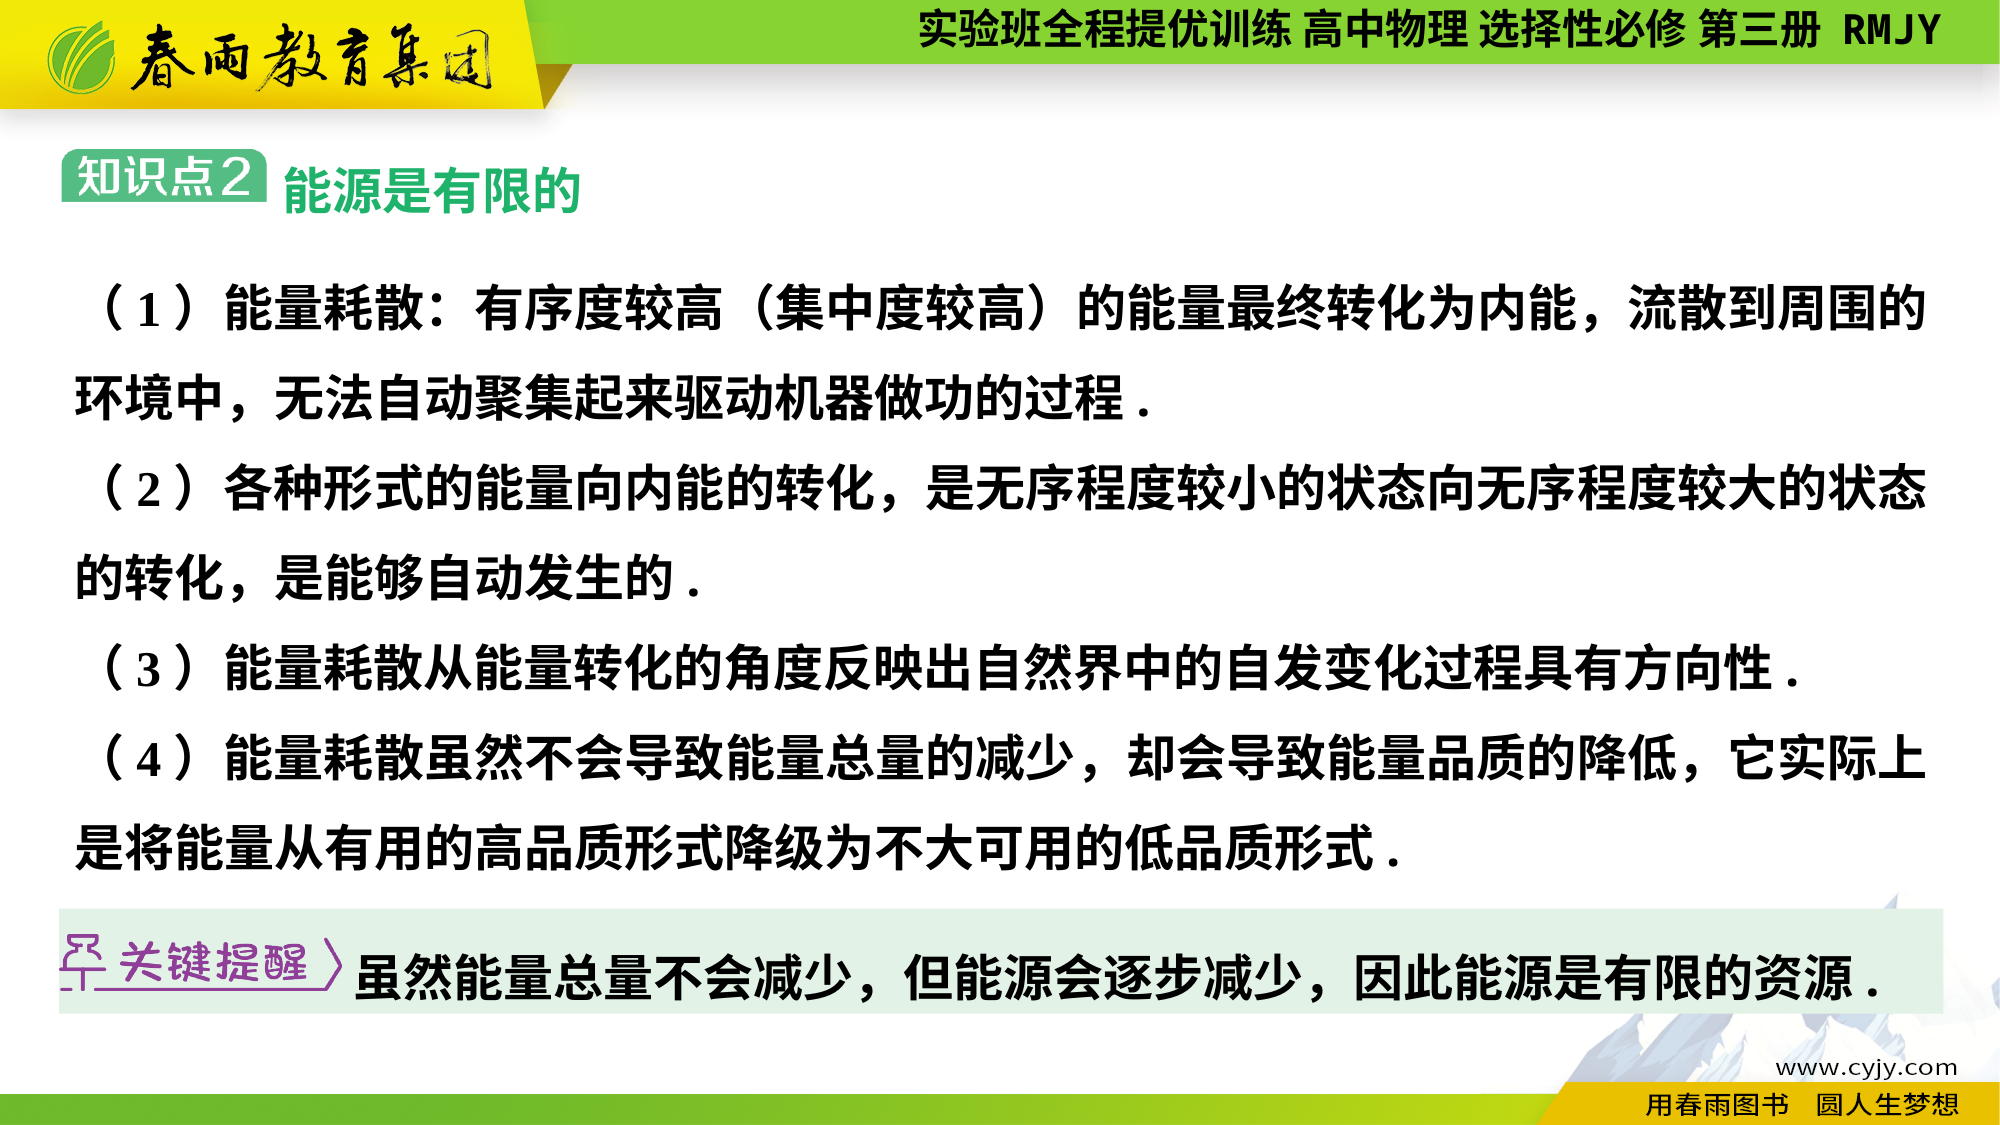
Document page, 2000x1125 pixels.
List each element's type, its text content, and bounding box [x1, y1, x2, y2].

picture [0, 0, 2000, 1125]
text_box 能源是有限的 [267, 122, 1944, 228]
list （1）能量耗散：有序度较高（集中度较高）的能量最终转化为内能，流散到周围的环境中，无法自动聚集起来驱动机器做功的过程. （2）各种形式的能量向内能的转化，是无序程度较小的状态向无序程度较大的状态的转化，是能够自动发生的. （3）能量耗散从能量转化的角度反映出自然界中的自发变化过程具有方向性. （4）能量耗散虽然不会导致能量总量的减少，却会导致能量品质的降低，它实际上是将能量从有用的高品质形式降级为不大可用的低品质形式. [59, 239, 1944, 880]
text_box 虽然能量总量不会减少，但能源会逐步减少，因此能源是有限的资源. [59, 908, 1944, 1014]
